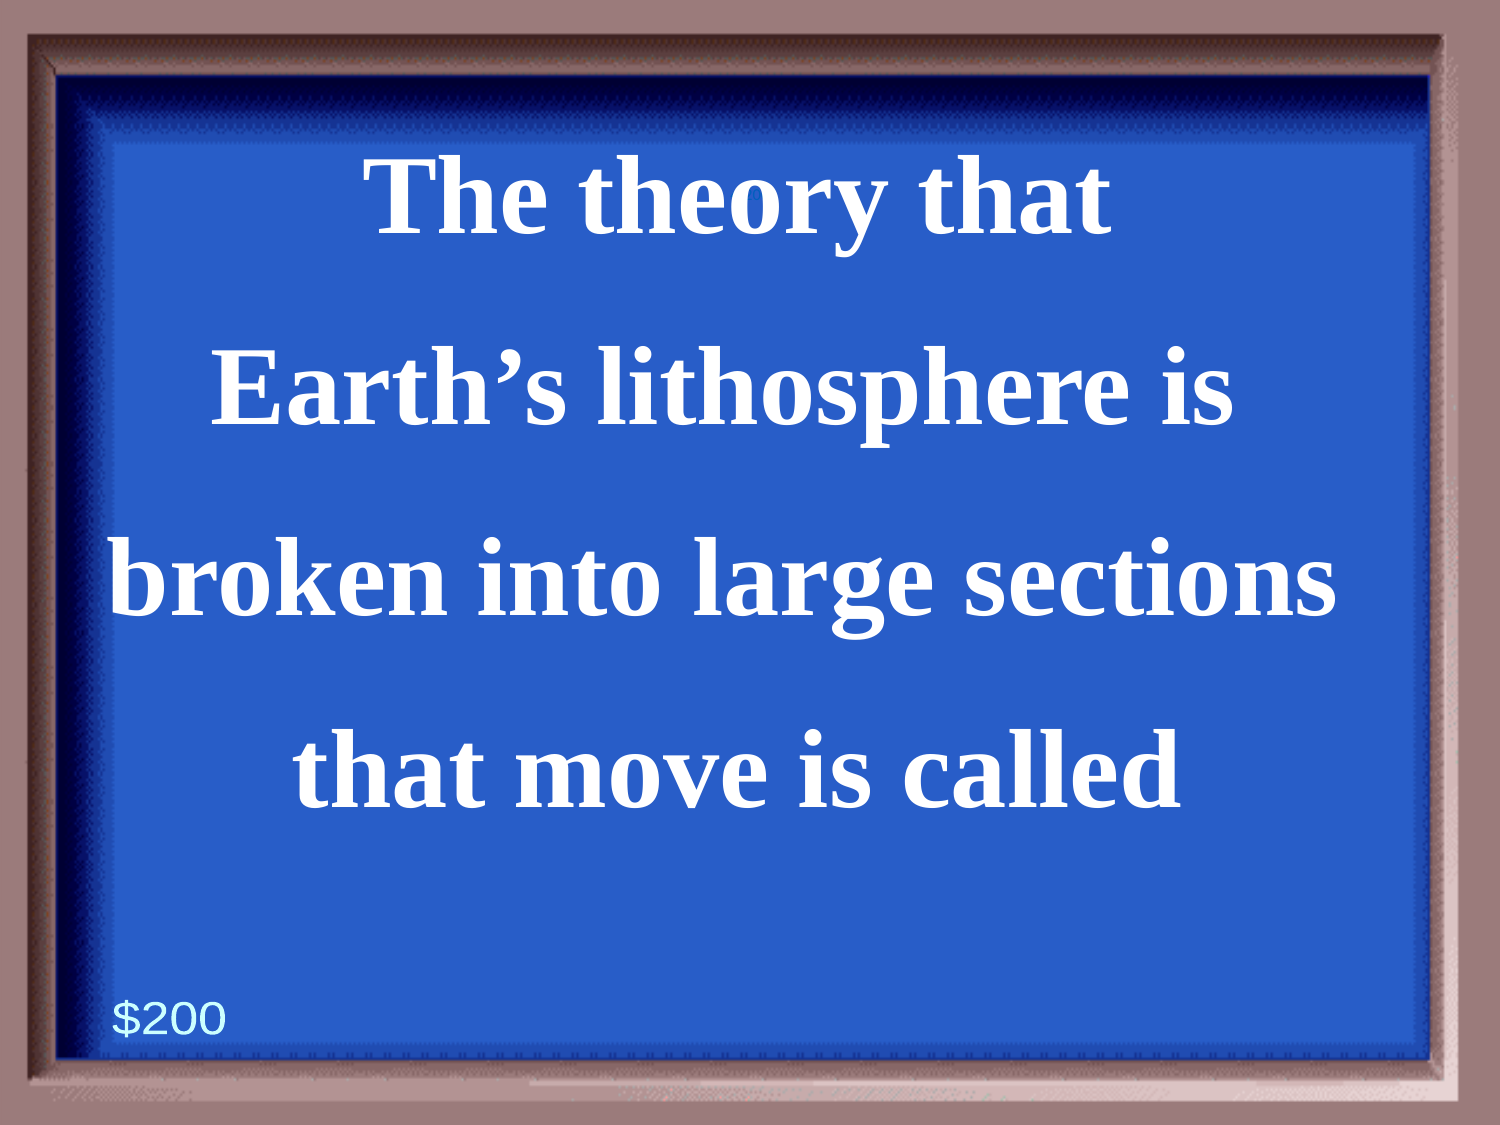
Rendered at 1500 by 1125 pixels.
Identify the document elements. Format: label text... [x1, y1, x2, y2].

text_box The theory that Earth’s lithosphere is broken into large sections that move is called [92, 113, 1383, 1050]
picture [0, 0, 1500, 1125]
title 4-200 [112, 99, 1388, 288]
